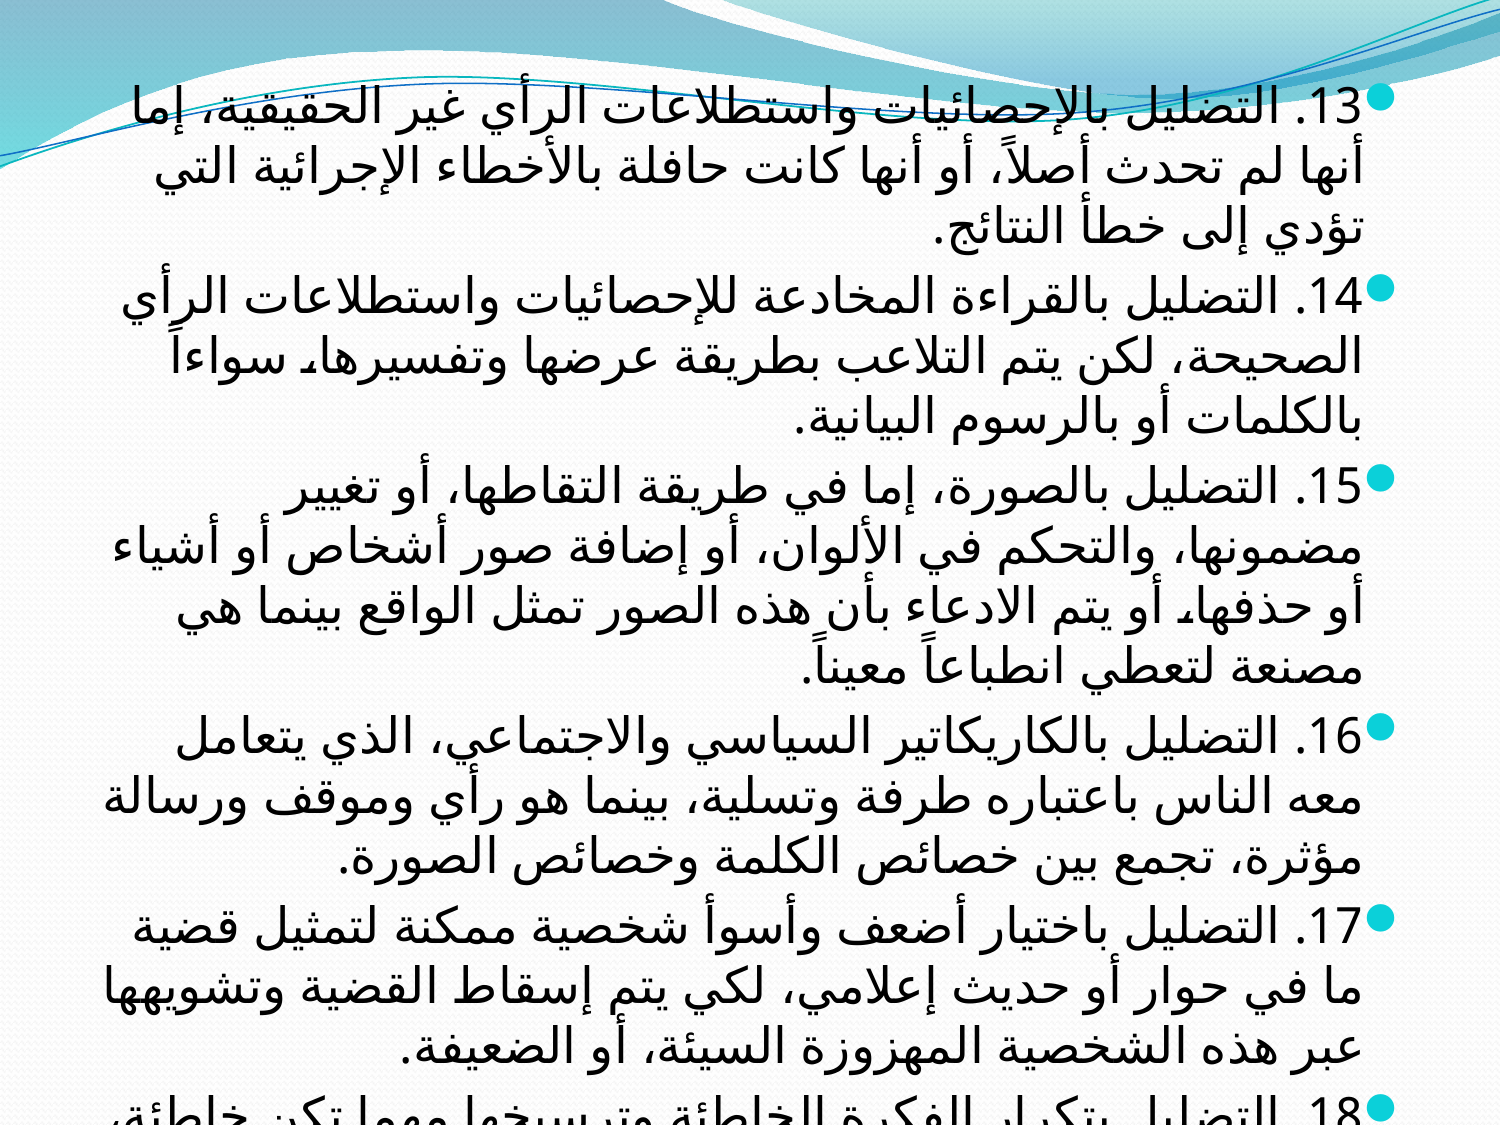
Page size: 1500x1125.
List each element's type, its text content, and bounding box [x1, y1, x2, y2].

list 13. التضليل بالإحصائيات واستطلاعات الرأي غير الحقيقية، إما أنها لم تحدث أصلاً، أو أنها كانت حافلة بالأخطاء الإجرائية التي تؤدي إلى خطأ النتائج. 14. التضليل بالقراءة المخادعة للإحصائيات واستطلاعات الرأي الصحيحة، لكن يتم التلاعب بطريقة عرضها وتفسيرها، سواءاً بالكلمات أو بالرسوم البيانية. 15. التضليل بالصورة، إما في طريقة التقاطها، أو تغيير مضمونها، والتحكم في الألوان، أو إضافة صور أشخاص أو أشياء أو حذفها، أو يتم الادعاء بأن هذه الصور تمثل الواقع بينما هي مصنعة لتعطي انطباعاً معيناً. 16. التضليل بالكاريكاتير السياسي والاجتماعي، الذي يتعامل معه الناس باعتباره طرفة وتسلية، بينما هو رأي وموقف ورسالة مؤثرة، تجمع بين خصائص الكلمة وخصائص الصورة. 17. التضليل باختيار أضعف وأسوأ شخصية ممكنة لتمثيل قضية ما في حوار أو حديث إعلامي، لكي يتم إسقاط القضية وتشويهها عبر هذه الشخصية المهزوزة السيئة، أو الضعيفة. 18. التضليل بتكرار الفكرة الخاطئة وترسيخها مهما تكن خاطئة، وتعزيز السلوك المنحرف وترسيخه مهما يكن منحرفاً، وذلك بالتكرار المستمر المتواصل حتى تستقر في وعي الجمهور. [75, 66, 1425, 970]
